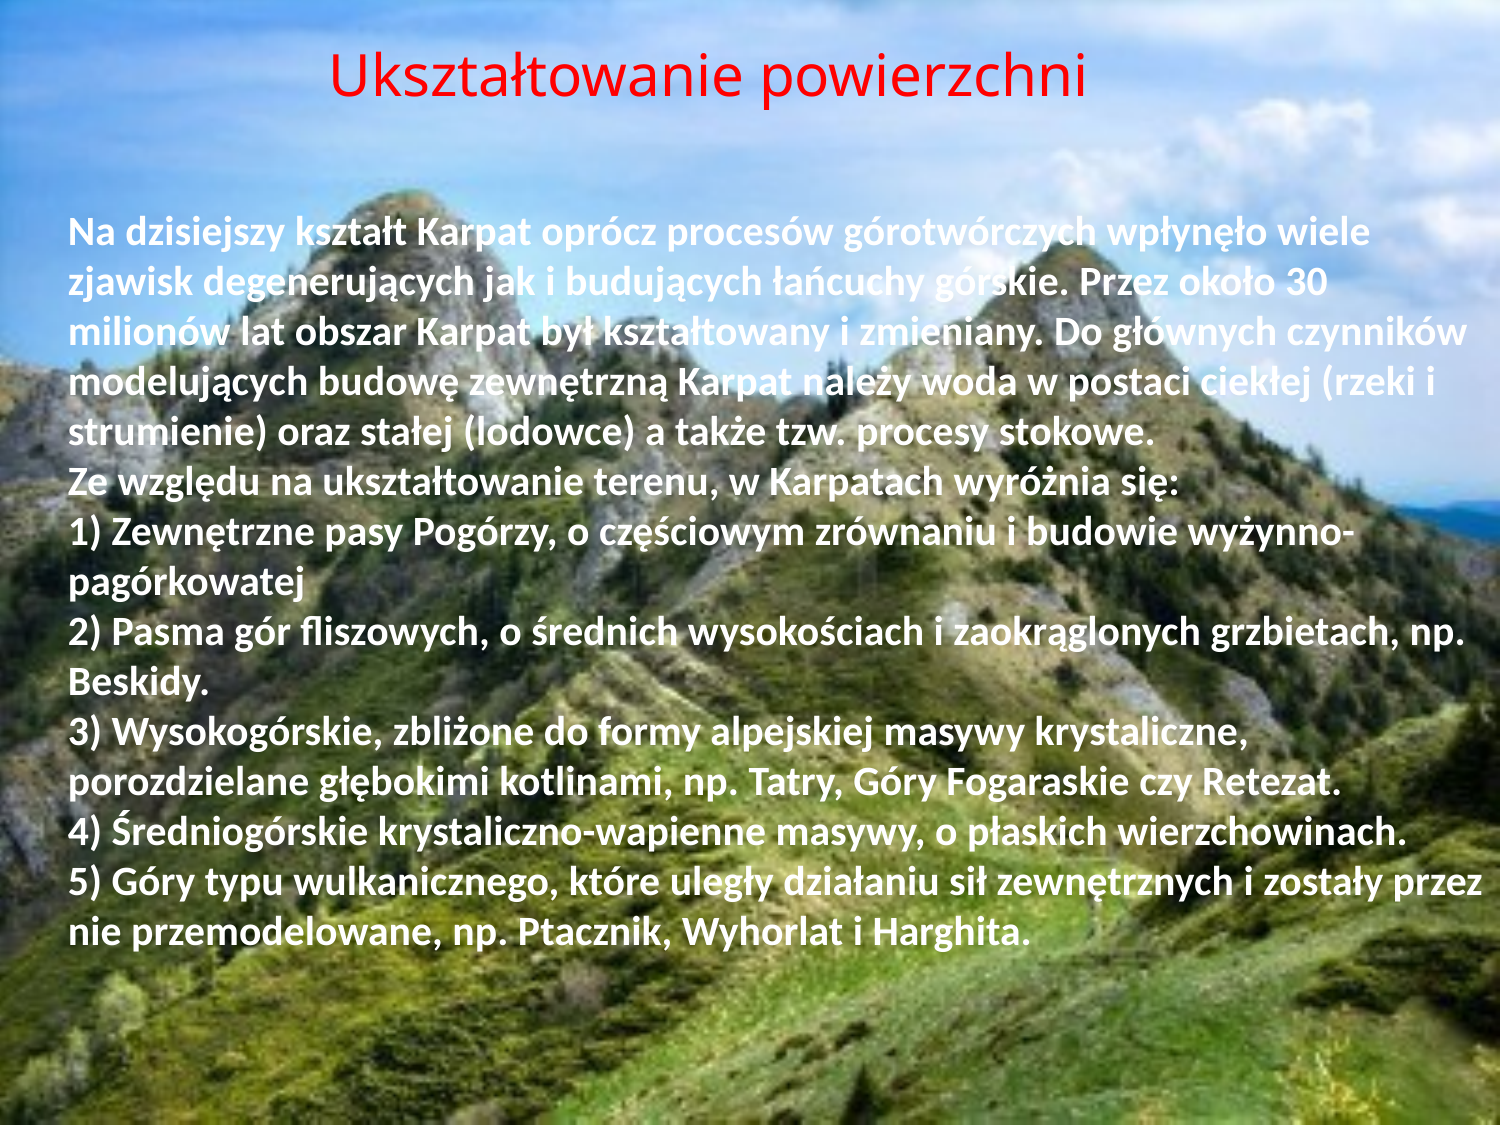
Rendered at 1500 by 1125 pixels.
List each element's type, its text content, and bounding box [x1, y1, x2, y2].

picture [0, 0, 1500, 1125]
text_box Ukształtowanie powierzchni [0, 30, 1418, 116]
text_box Na dzisiejszy kształt Karpat oprócz procesów górotwórczych wpłynęło wiele zjawisk degenerujących jak i budujących łańcuchy górskie. Przez około 30 milionów lat obszar Karpat był kształtowany i zmieniany. Do głównych czynników modelujących budowę zewnętrzną Karpat należy woda w postaci ciekłej (rzeki i strumienie) oraz stałej (lodowce) a także tzw. procesy stokowe. Ze względu na ukształtowanie terenu, w Karpatach wyróżnia się: 1) Zewnętrzne pasy Pogórzy, o częściowym zrównaniu i budowie wyżynno-pagórkowatej 2) Pasma gór fliszowych, o średnich wysokościach i zaokrąglonych grzbietach, np. Beskidy. 3) Wysokogórskie, zbliżone do formy alpejskiej masywy krystaliczne, porozdzielane głębokimi kotlinami, np. Tatry, Góry Fogaraskie czy Retezat. 4) Średniogórskie krystaliczno-wapienne masywy, o płaskich wierzchowinach. 5) Góry typu wulkanicznego, które uległy działaniu sił zewnętrznych i zostały przez nie przemodelowane, np. Ptacznik, Wyhorlat i Harghita. [53, 196, 1500, 962]
